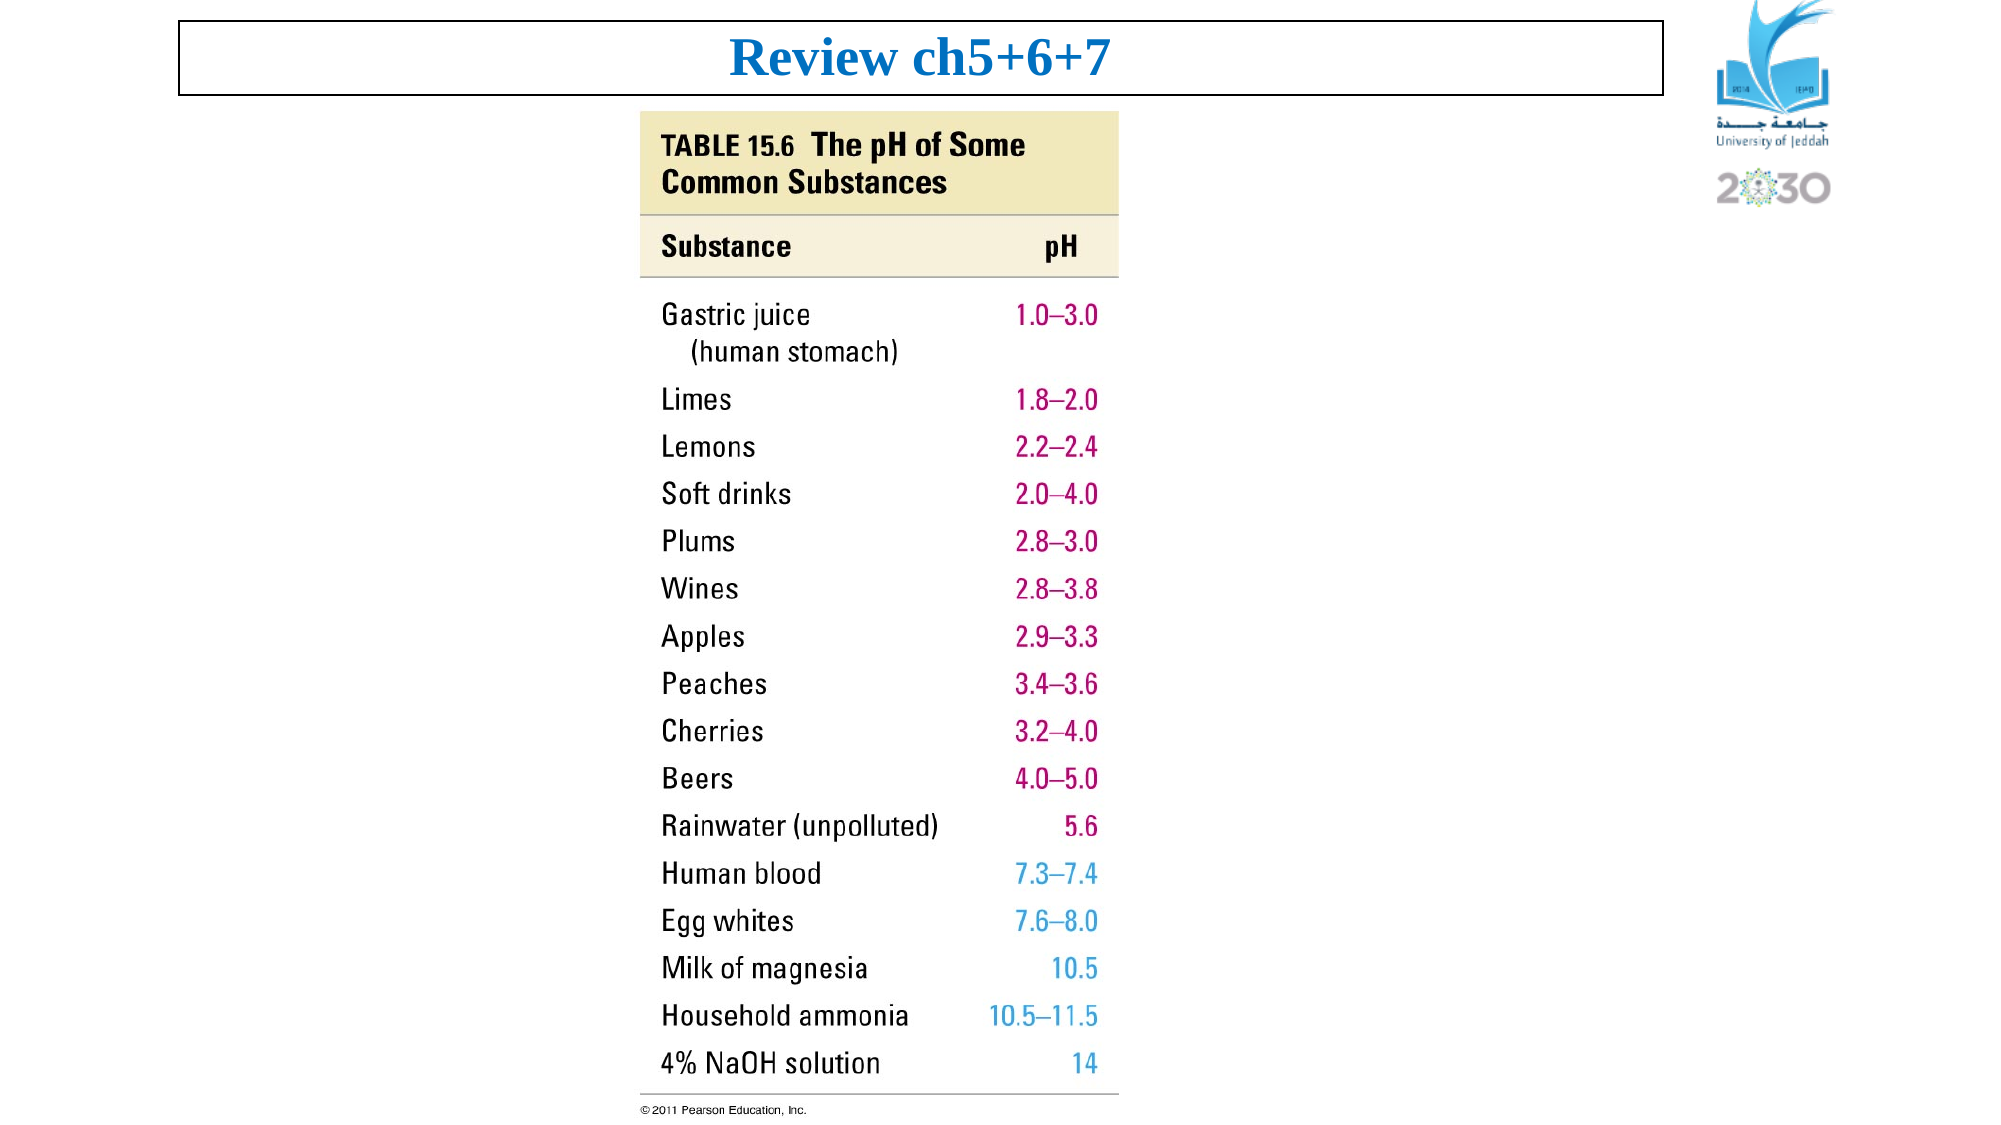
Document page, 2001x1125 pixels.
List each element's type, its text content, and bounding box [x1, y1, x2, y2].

text_box Review ch5+6+7 [178, 20, 1664, 96]
picture [1697, 0, 1851, 213]
picture [634, 105, 1124, 1125]
